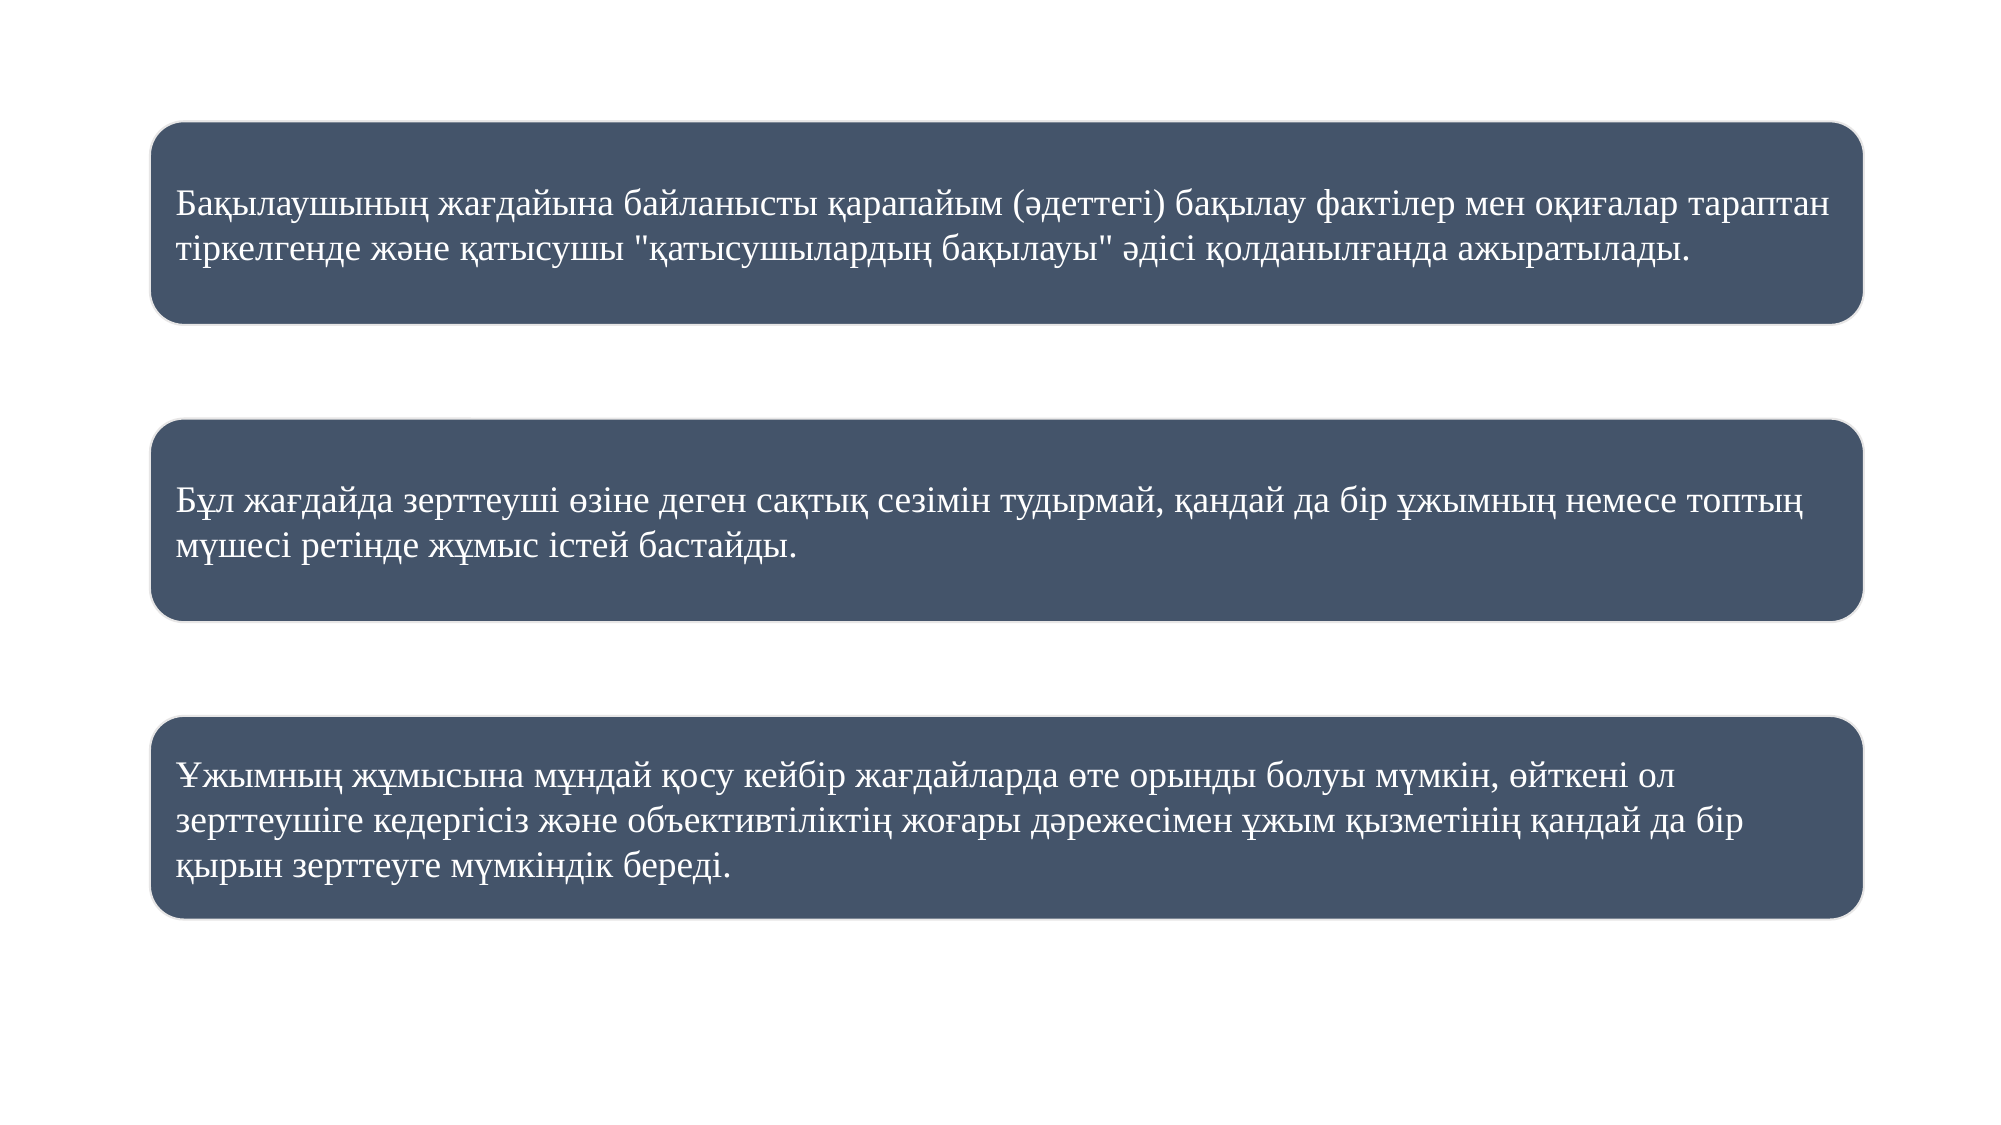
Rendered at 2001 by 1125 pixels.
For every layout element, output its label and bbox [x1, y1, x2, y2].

list [149, 121, 1864, 1014]
